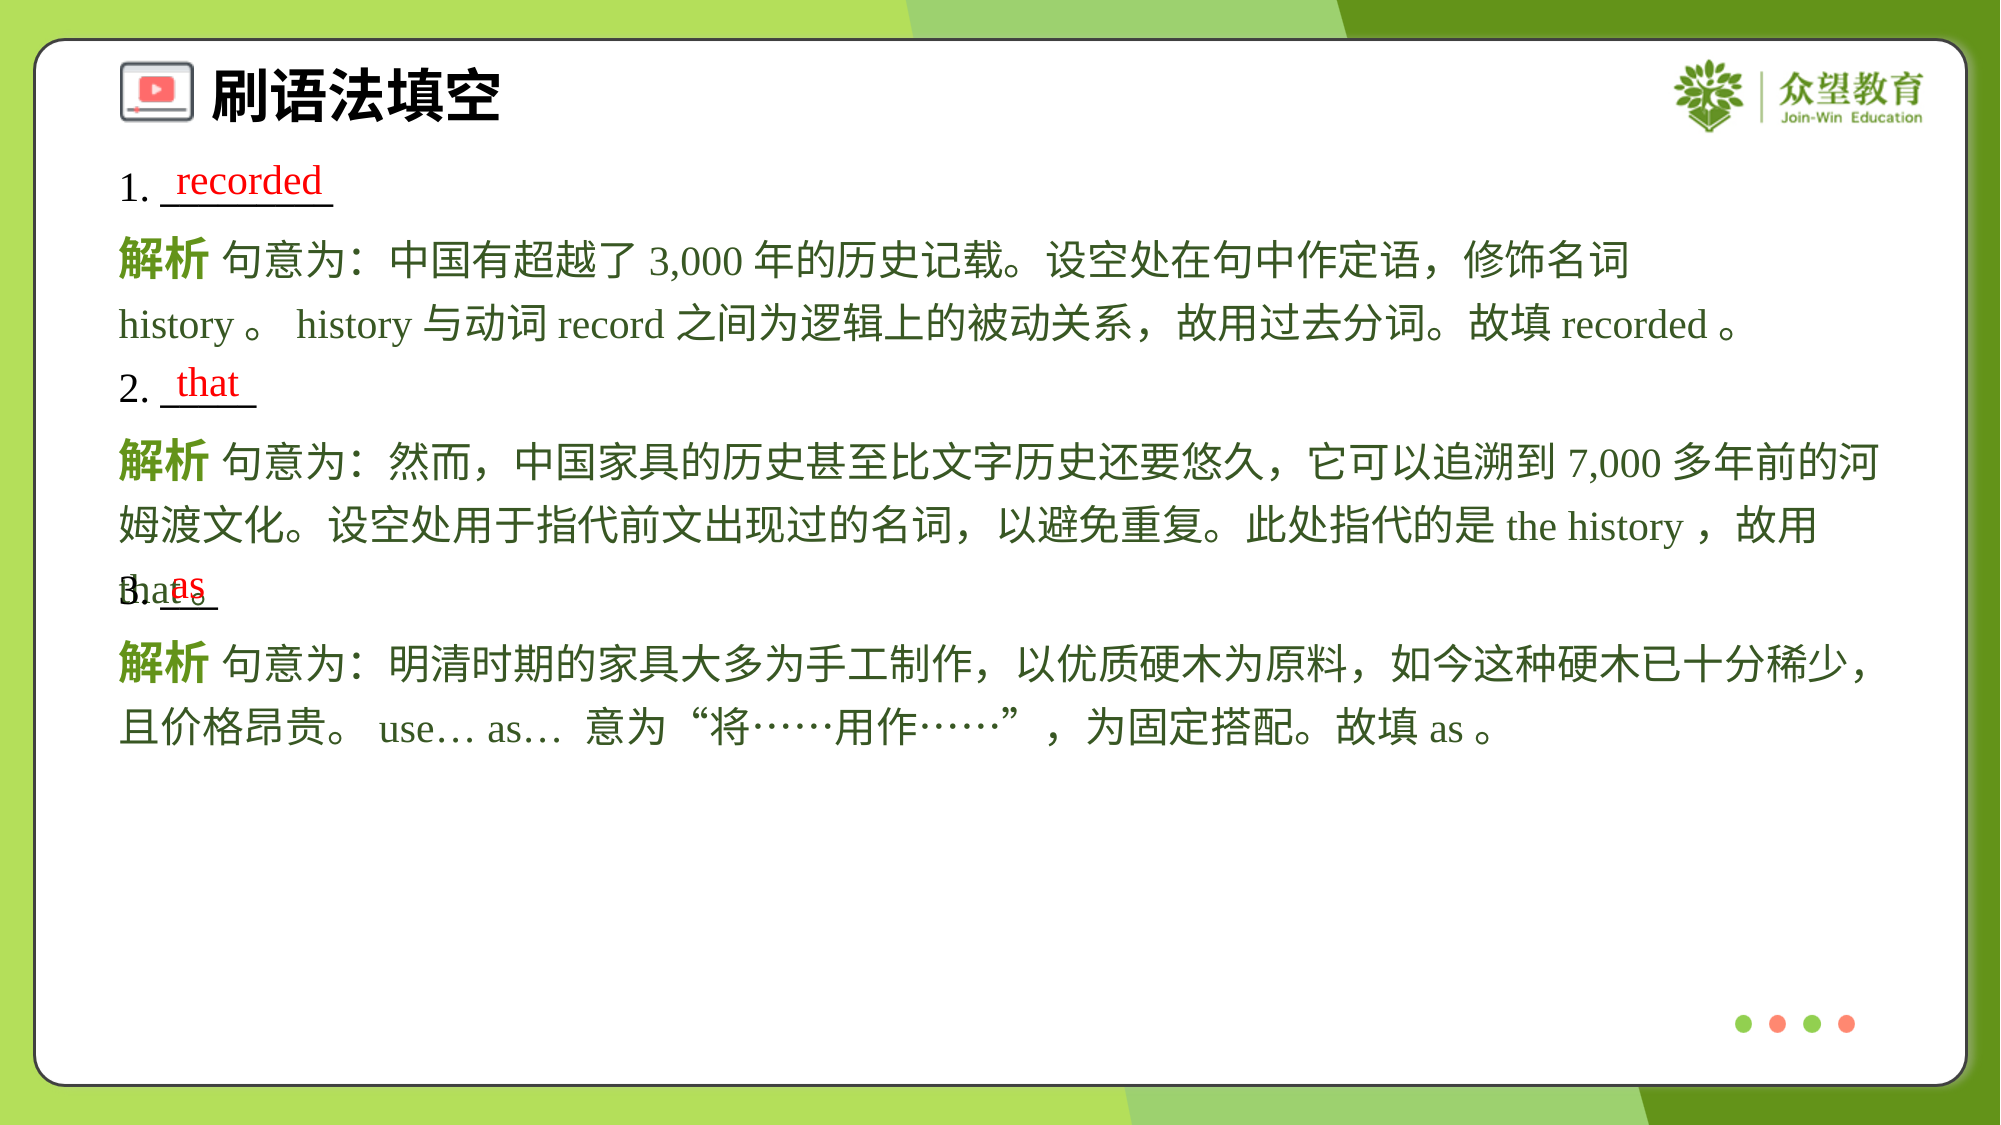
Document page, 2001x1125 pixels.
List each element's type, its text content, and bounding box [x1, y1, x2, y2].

text_box 2. _____ [118, 348, 1883, 406]
text_box 解析 句意为：然而，中国家具的历史甚至比文字历史还要悠久，它可以追溯到7,000多年前的河姆渡文化。设空处用于指代前文出现过的名词，以避免重复。此处指代的是the history，故用that。 [118, 417, 1883, 544]
text_box 解析 句意为：明清时期的家具大多为手工制作，以优质硬木为原料，如今这种硬木已十分稀少，且价格昂贵。use… as… 意为“将……用作……”，为固定搭配。故填as。 [118, 619, 1883, 746]
text_box 1. _________ [118, 146, 1883, 204]
text_box 解析 句意为：中国有超越了3,000年的历史记载。设空处在句中作定语，修饰名词history。history与动词record之间为逻辑上的被动关系，故用过去分词。故填recorded。 [118, 215, 1883, 343]
text_box that [172, 342, 244, 400]
text_box as [165, 544, 210, 602]
text_box recorded [172, 140, 327, 199]
text_box 3. ___ [118, 550, 1883, 608]
picture [0, 0, 2000, 1125]
